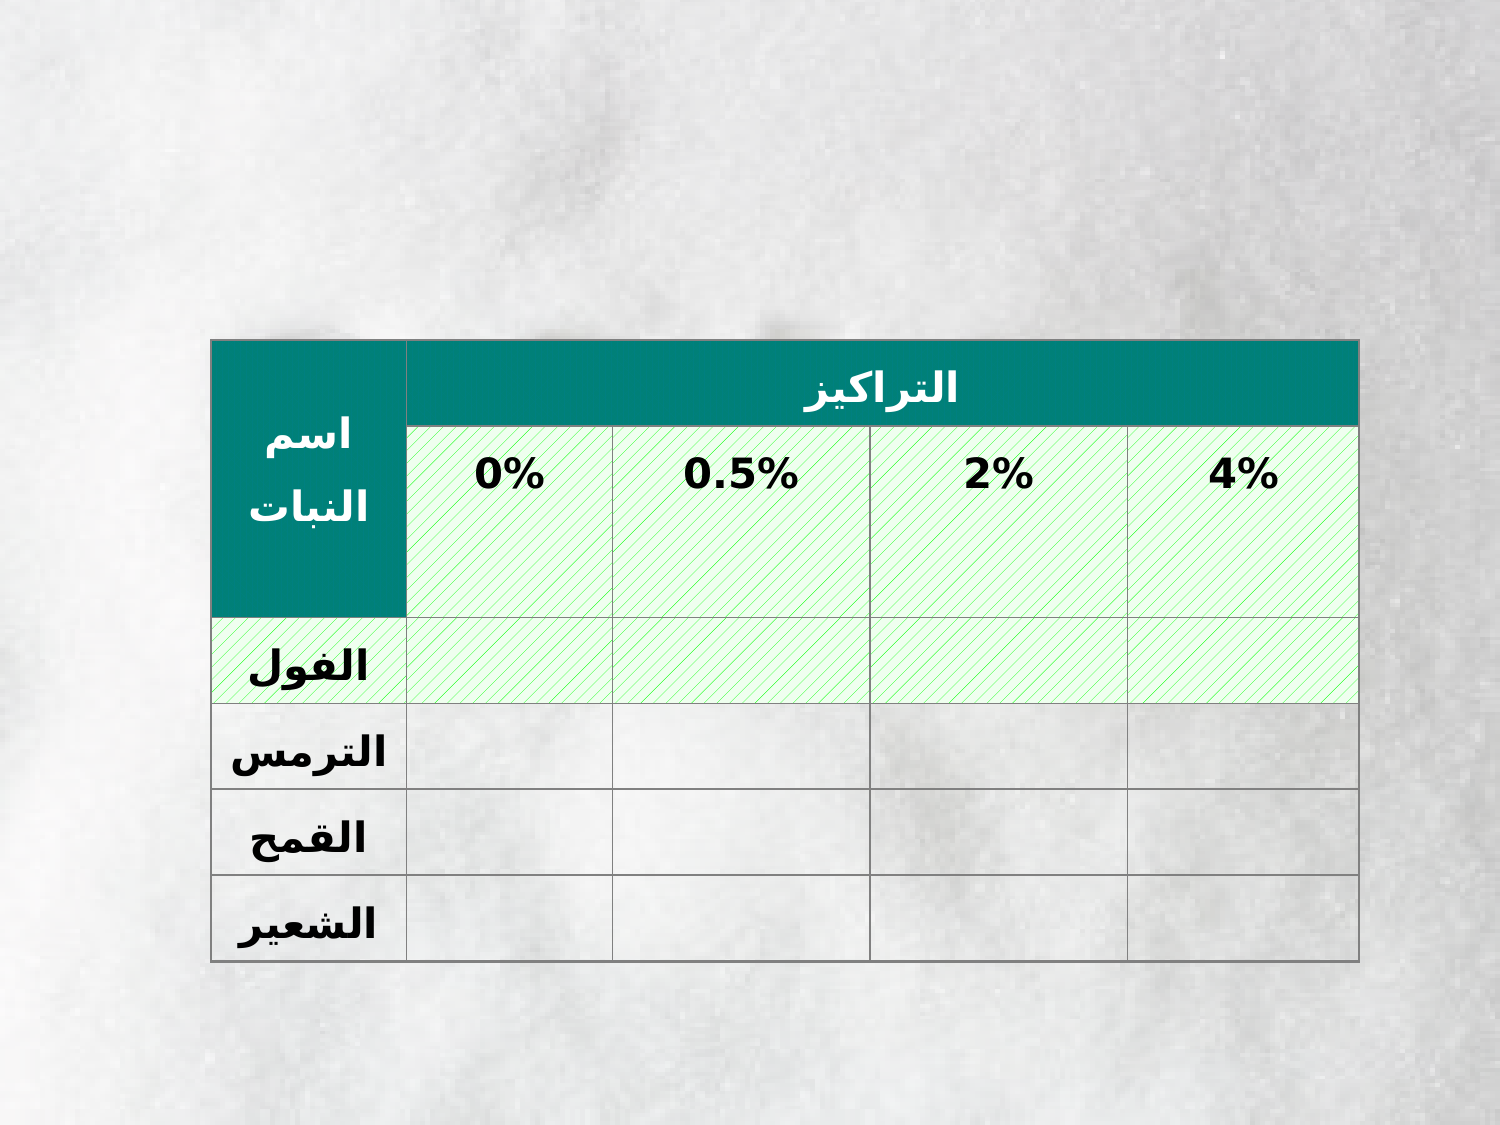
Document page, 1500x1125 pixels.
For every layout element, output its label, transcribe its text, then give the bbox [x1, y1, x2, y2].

table_cell 2% [871, 427, 1127, 617]
table_cell 0.5% [613, 427, 869, 617]
table_header التراكيز [407, 341, 1358, 425]
table_cell [613, 790, 869, 874]
table_cell [613, 618, 869, 703]
table_cell [613, 876, 869, 960]
table_cell [407, 790, 612, 874]
table_cell [407, 704, 612, 788]
table_cell [613, 704, 869, 788]
table_cell [1128, 704, 1358, 788]
table_cell 0% [407, 427, 612, 617]
table_cell [871, 876, 1127, 960]
table_cell الترمس [212, 704, 406, 788]
table_cell [871, 790, 1127, 874]
table_cell الشعير [212, 876, 406, 960]
table_cell [871, 704, 1127, 788]
table_cell [1128, 876, 1358, 960]
table_cell [1128, 618, 1358, 703]
table_cell [1128, 790, 1358, 874]
table_cell [407, 876, 612, 960]
table_cell القمح [212, 790, 406, 874]
table_header اسم النبات [212, 341, 406, 617]
table_cell الفول [212, 618, 406, 703]
table_cell 4% [1128, 427, 1358, 617]
table_cell [407, 618, 612, 703]
table_cell [871, 618, 1127, 703]
